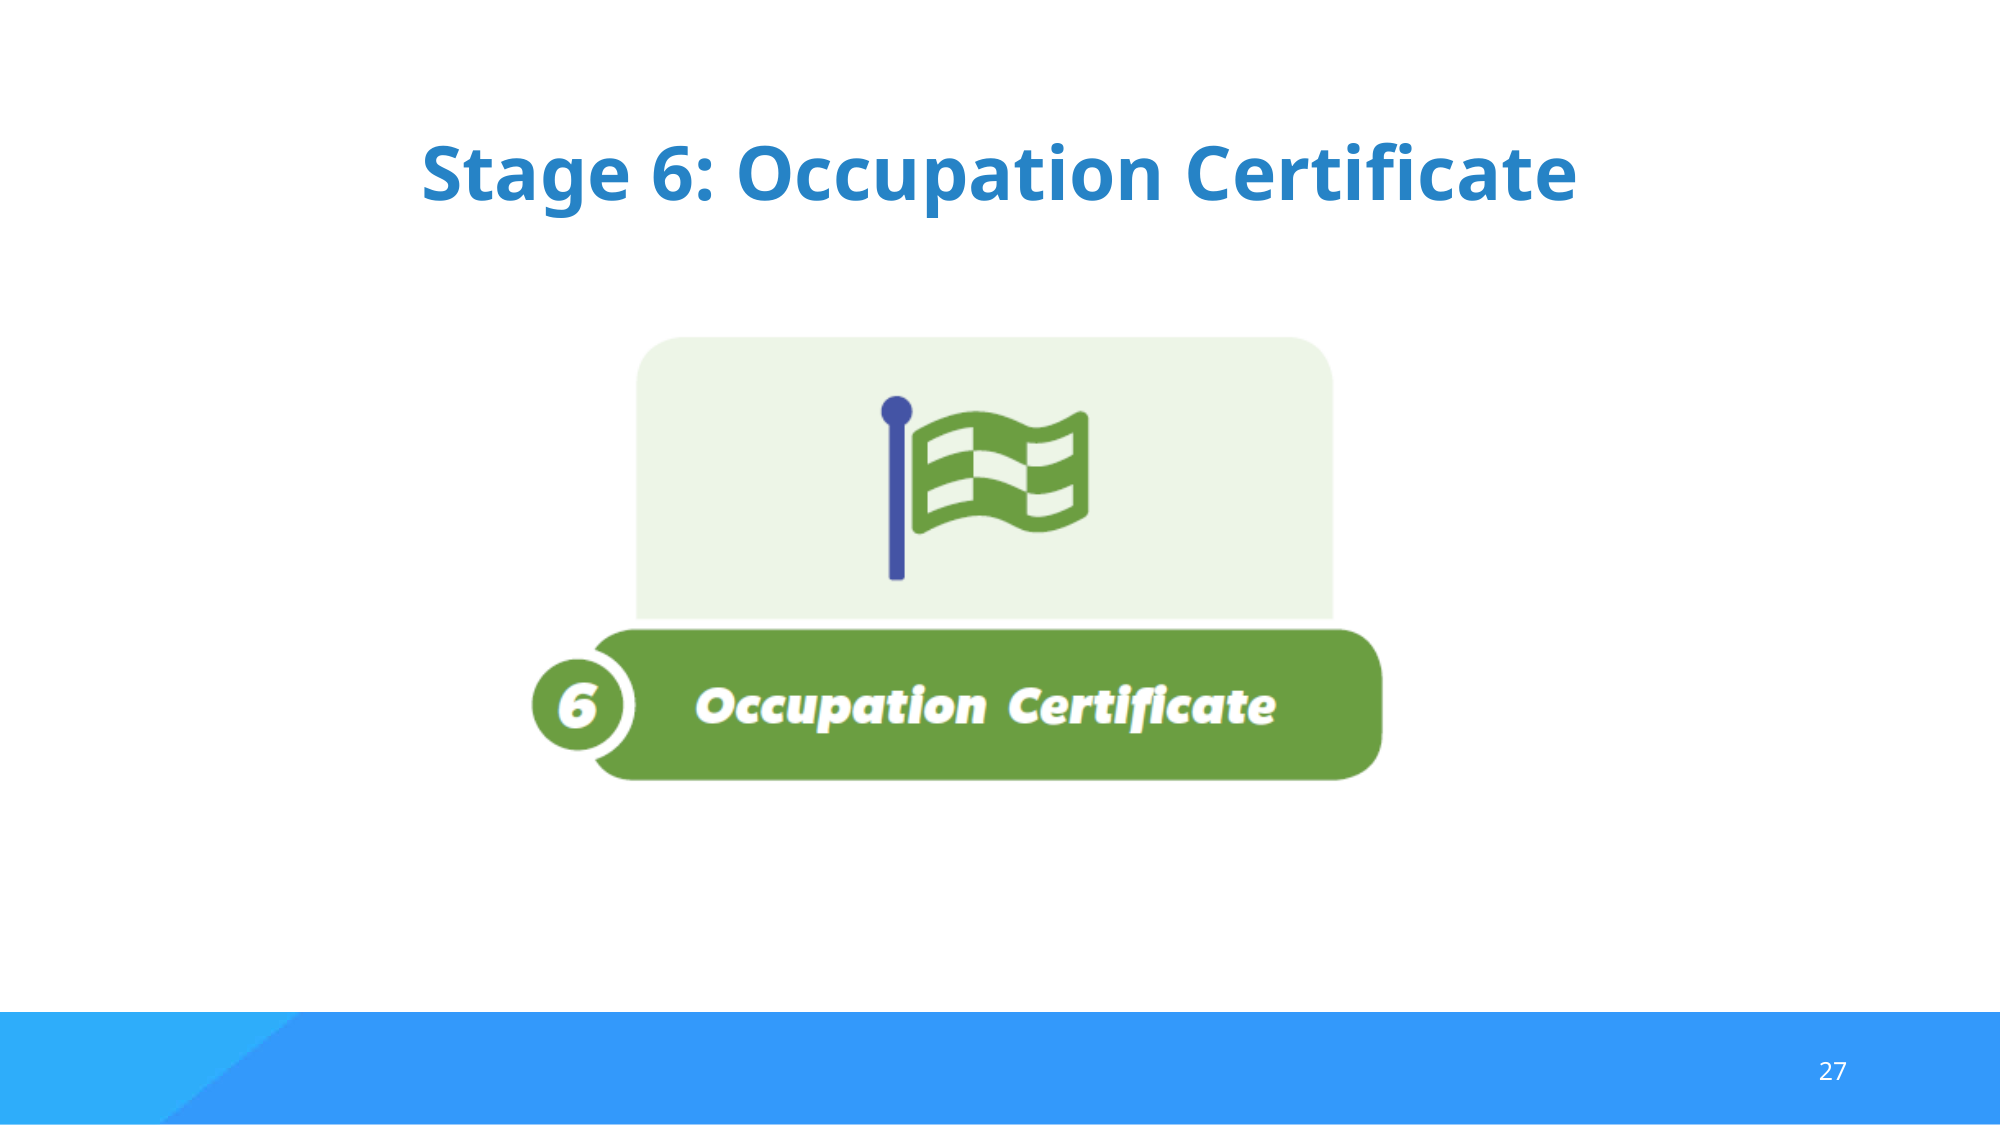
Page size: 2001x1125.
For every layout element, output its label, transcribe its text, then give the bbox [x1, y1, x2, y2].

title Stage 6: Occupation Certificate [137, 28, 1863, 247]
picture [507, 308, 1447, 840]
picture [0, 1012, 2000, 1125]
